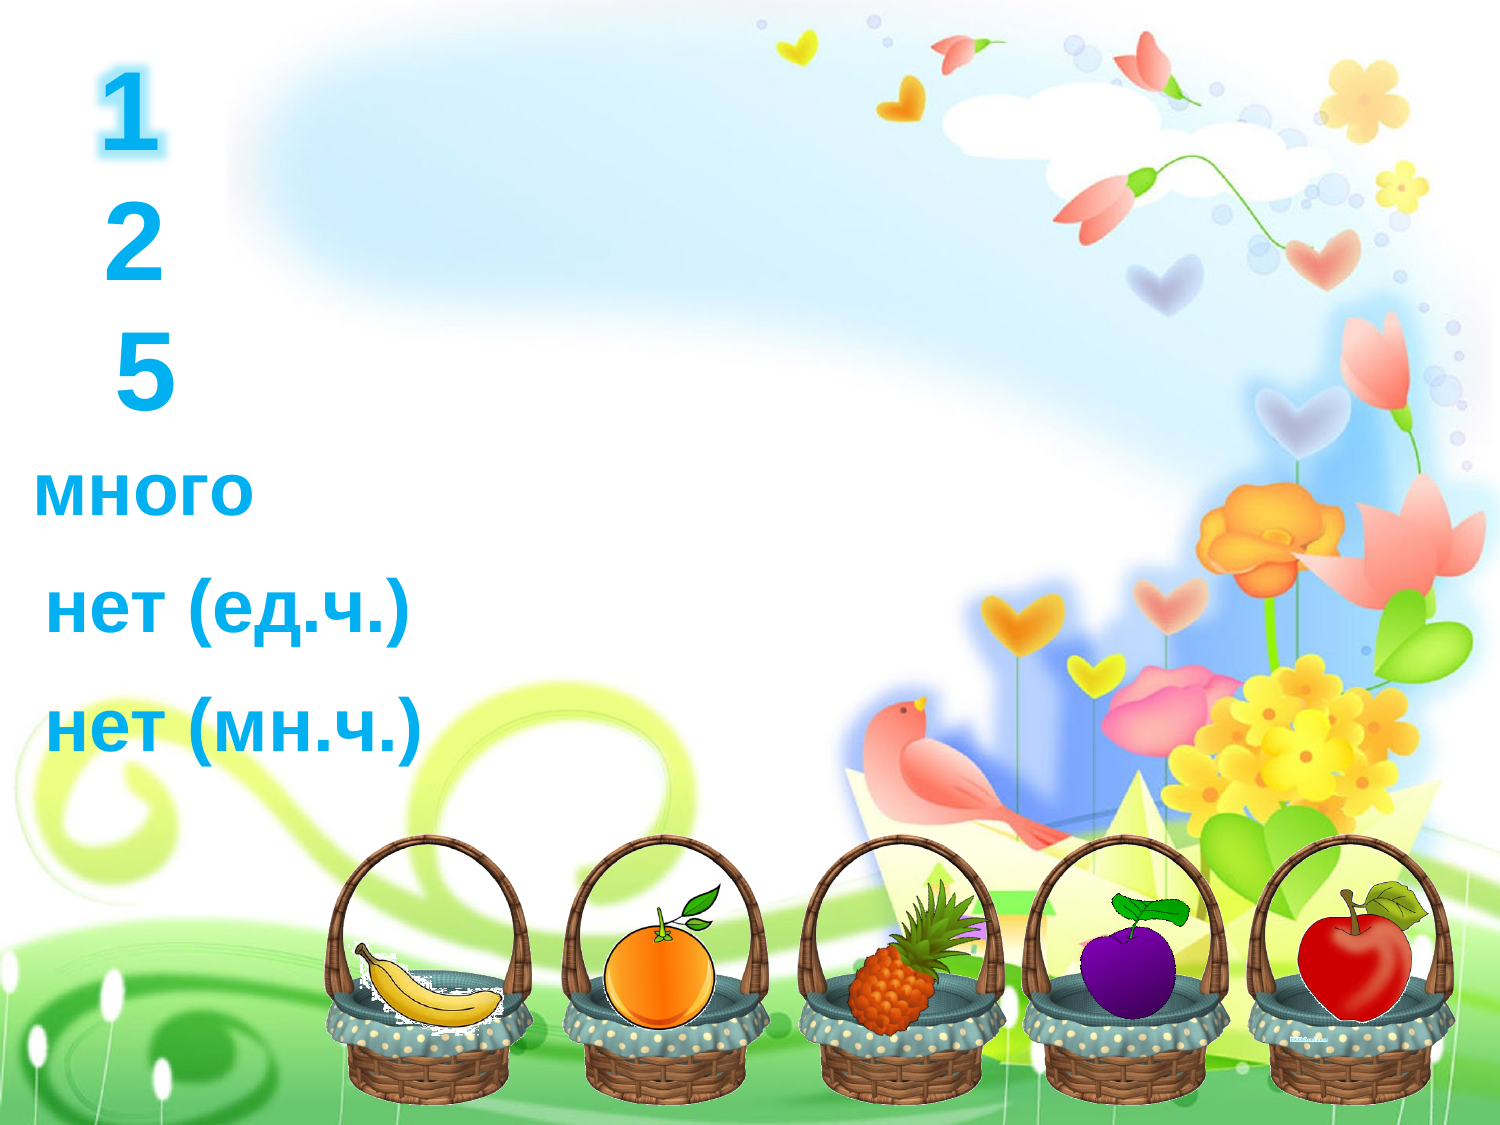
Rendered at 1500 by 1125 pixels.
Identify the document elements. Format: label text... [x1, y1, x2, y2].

text_box много [17, 432, 349, 538]
text_box 1 [76, 30, 183, 181]
text_box 2 [88, 160, 183, 311]
text_box 5 [100, 290, 183, 432]
picture [0, 0, 1500, 1125]
text_box нет (ед.ч.) [29, 550, 432, 656]
text_box нет (мн.ч.) [29, 668, 561, 774]
